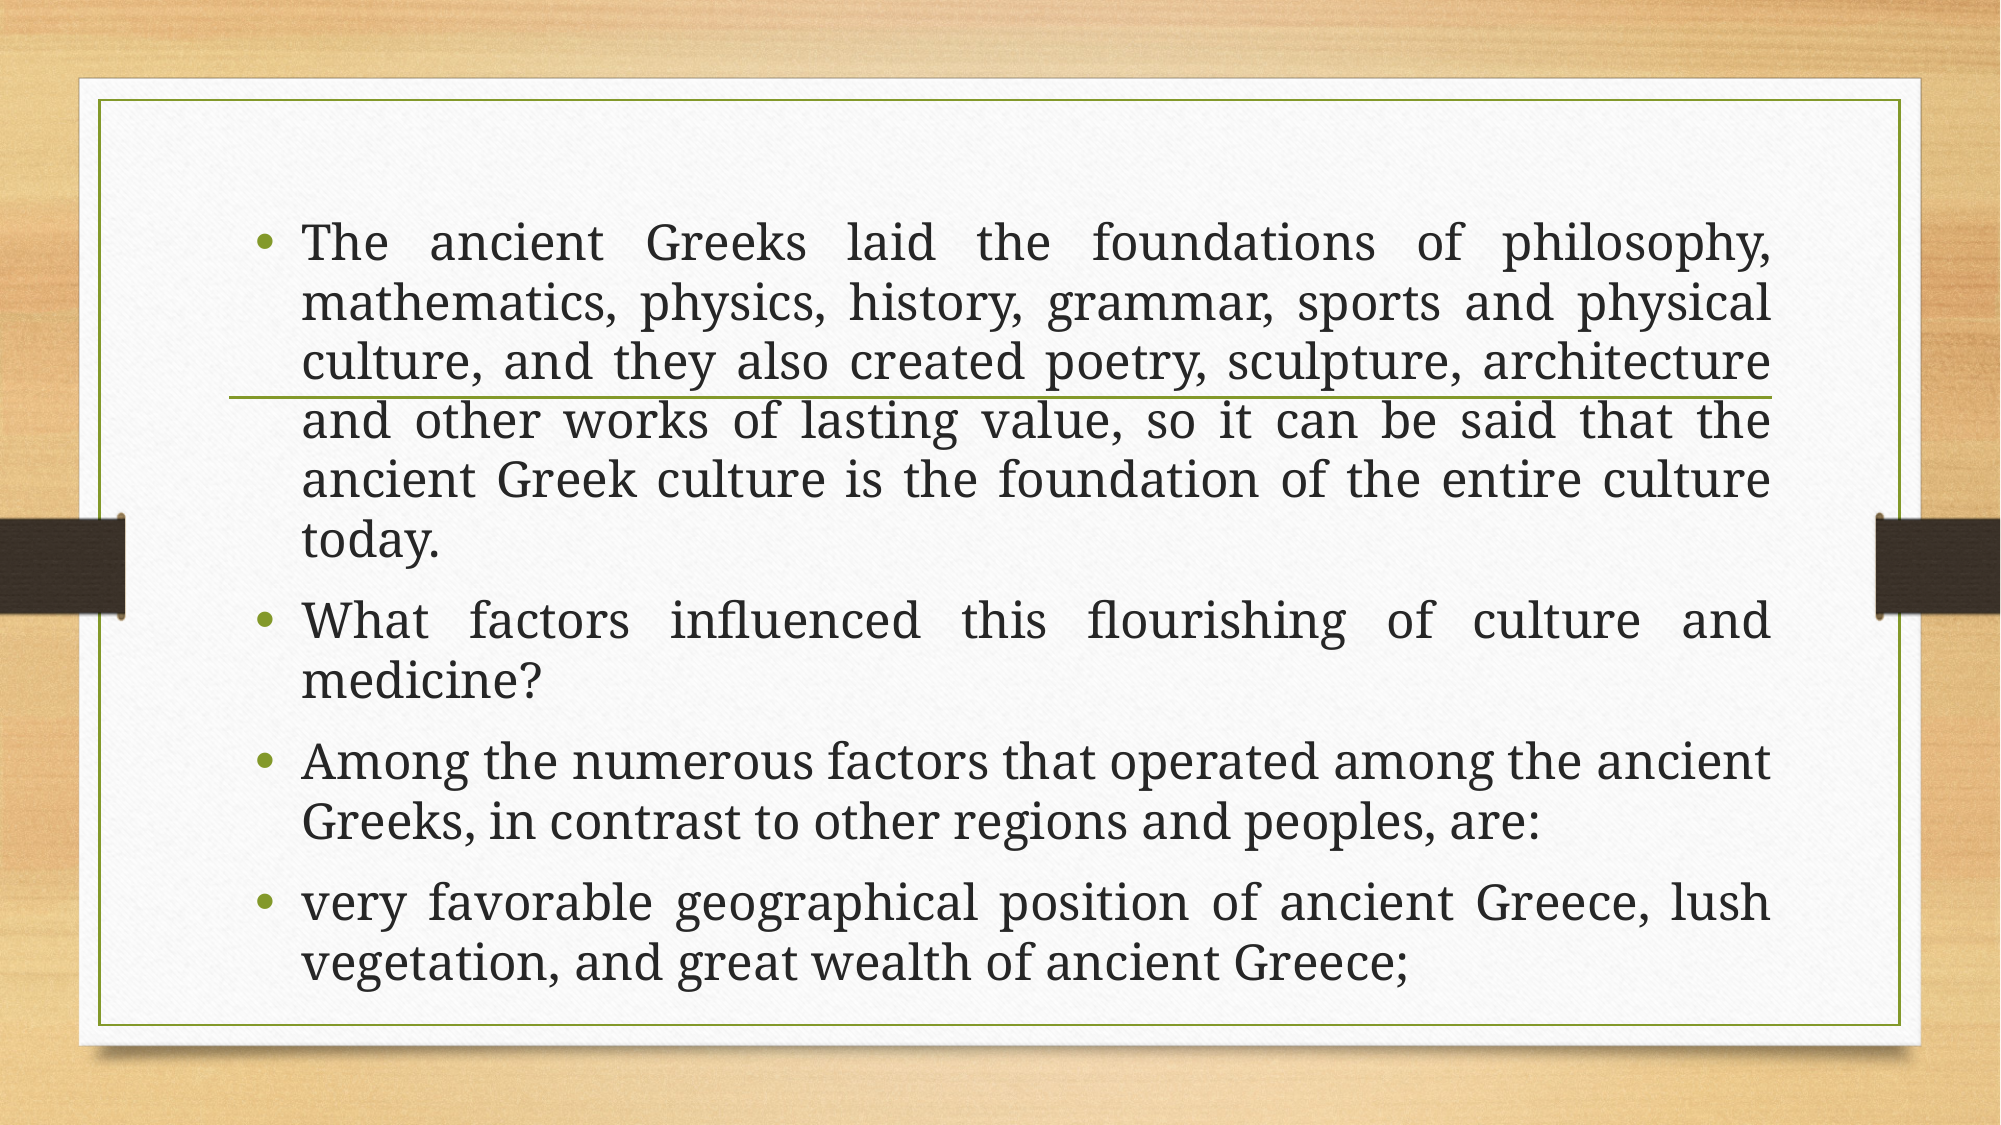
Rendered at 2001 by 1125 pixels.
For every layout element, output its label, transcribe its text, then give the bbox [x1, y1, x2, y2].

list The ancient Greeks laid the foundations of philosophy, mathematics, physics, history, grammar, sports and physical culture, and they also created poetry, sculpture, architecture and other works of lasting value, so it can be said that the ancient Greek culture is the foundation of the entire culture today. What factors influenced this flourishing of culture and medicine? Among the numerous factors that operated among the ancient Greeks, in contrast to other regions and peoples, are: very favorable geographical position of ancient Greece, lush vegetation, and great wealth of ancient Greece; [240, 203, 1788, 1001]
picture [0, 0, 2001, 1125]
